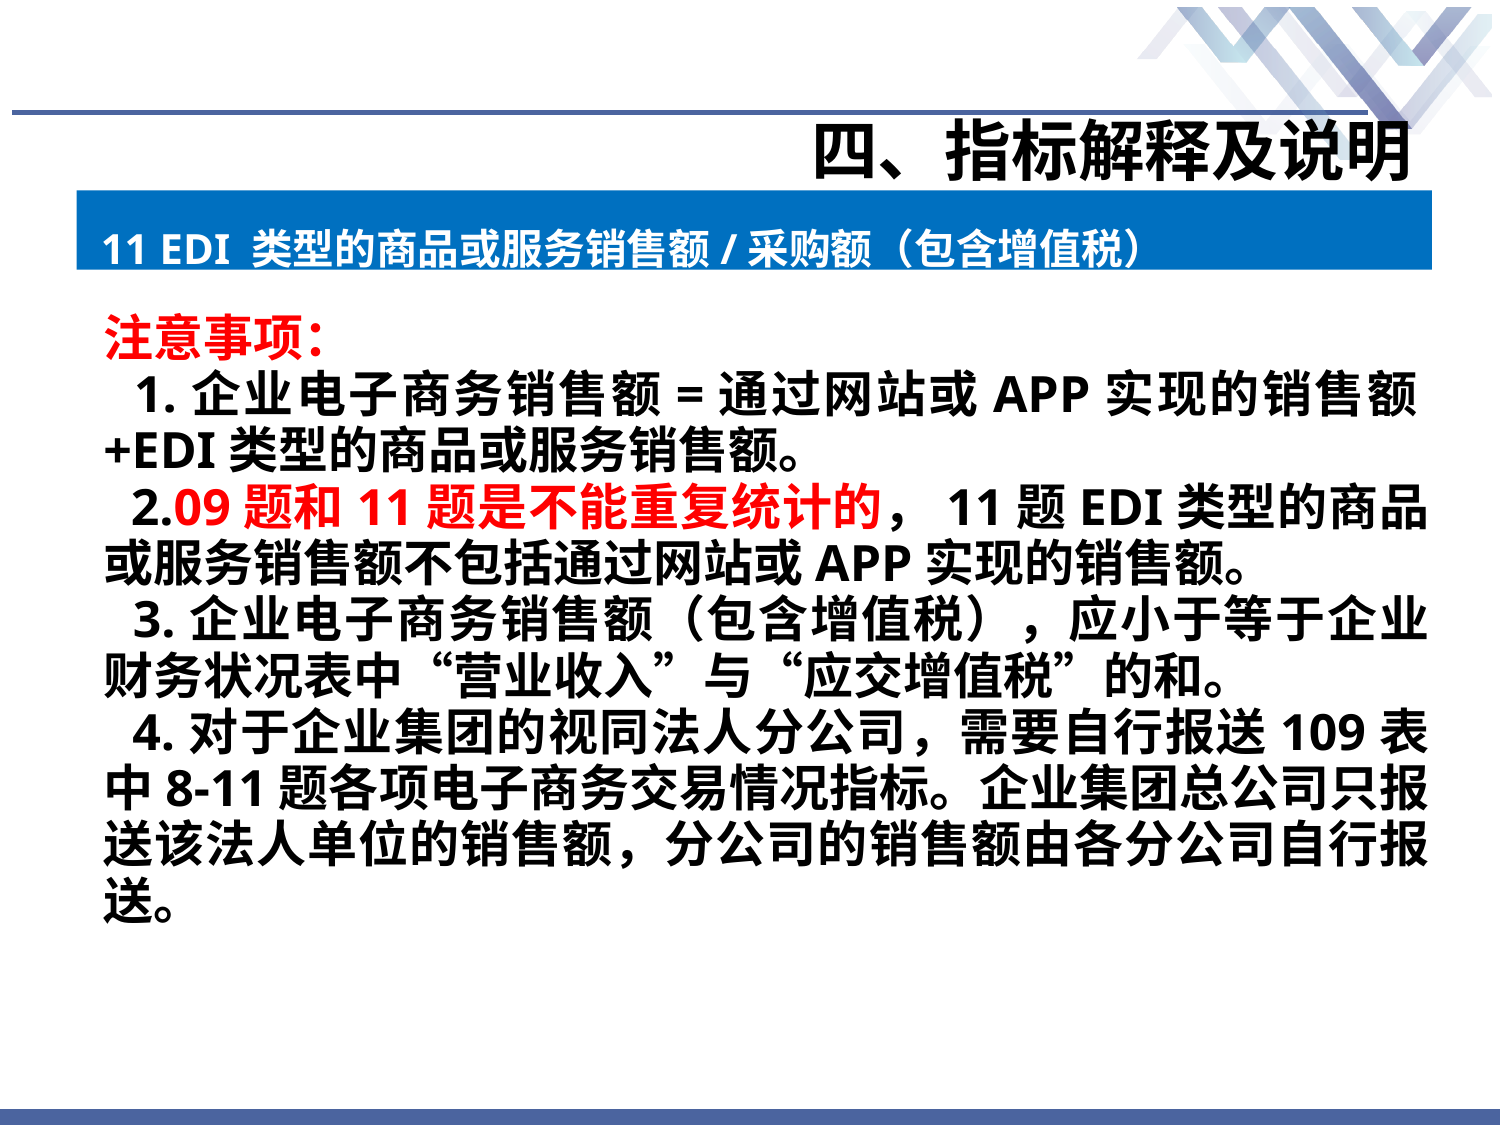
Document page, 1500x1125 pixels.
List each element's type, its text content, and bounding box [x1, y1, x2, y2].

text_box 11 EDI 类型的商品或服务销售额/采购额（包含增值税） [76, 190, 1432, 270]
title 四、指标解释及说明 [76, 101, 1427, 184]
list 注意事项： 1.企业电子商务销售额=通过网站或APP实现的销售额+EDI类型的商品或服务销售额。 2.09题和11题是不能重复统计的，11题EDI类型的商品或服务销售额不包括通过网站或APP实现的销售额。 3.企业电子商务销售额（包含增值税），应小于等于企业财务状况表中“营业收入”与“应交增值税”的和。 4.对于企业集团的视同法人分公司，需要自行报送109表中8-11题各项电子商务交易情况指标。企业集团总公司只报送该法人单位的销售额，分公司的销售额由各分公司自行报送。 [88, 302, 1444, 1042]
picture [1056, 7, 1492, 160]
